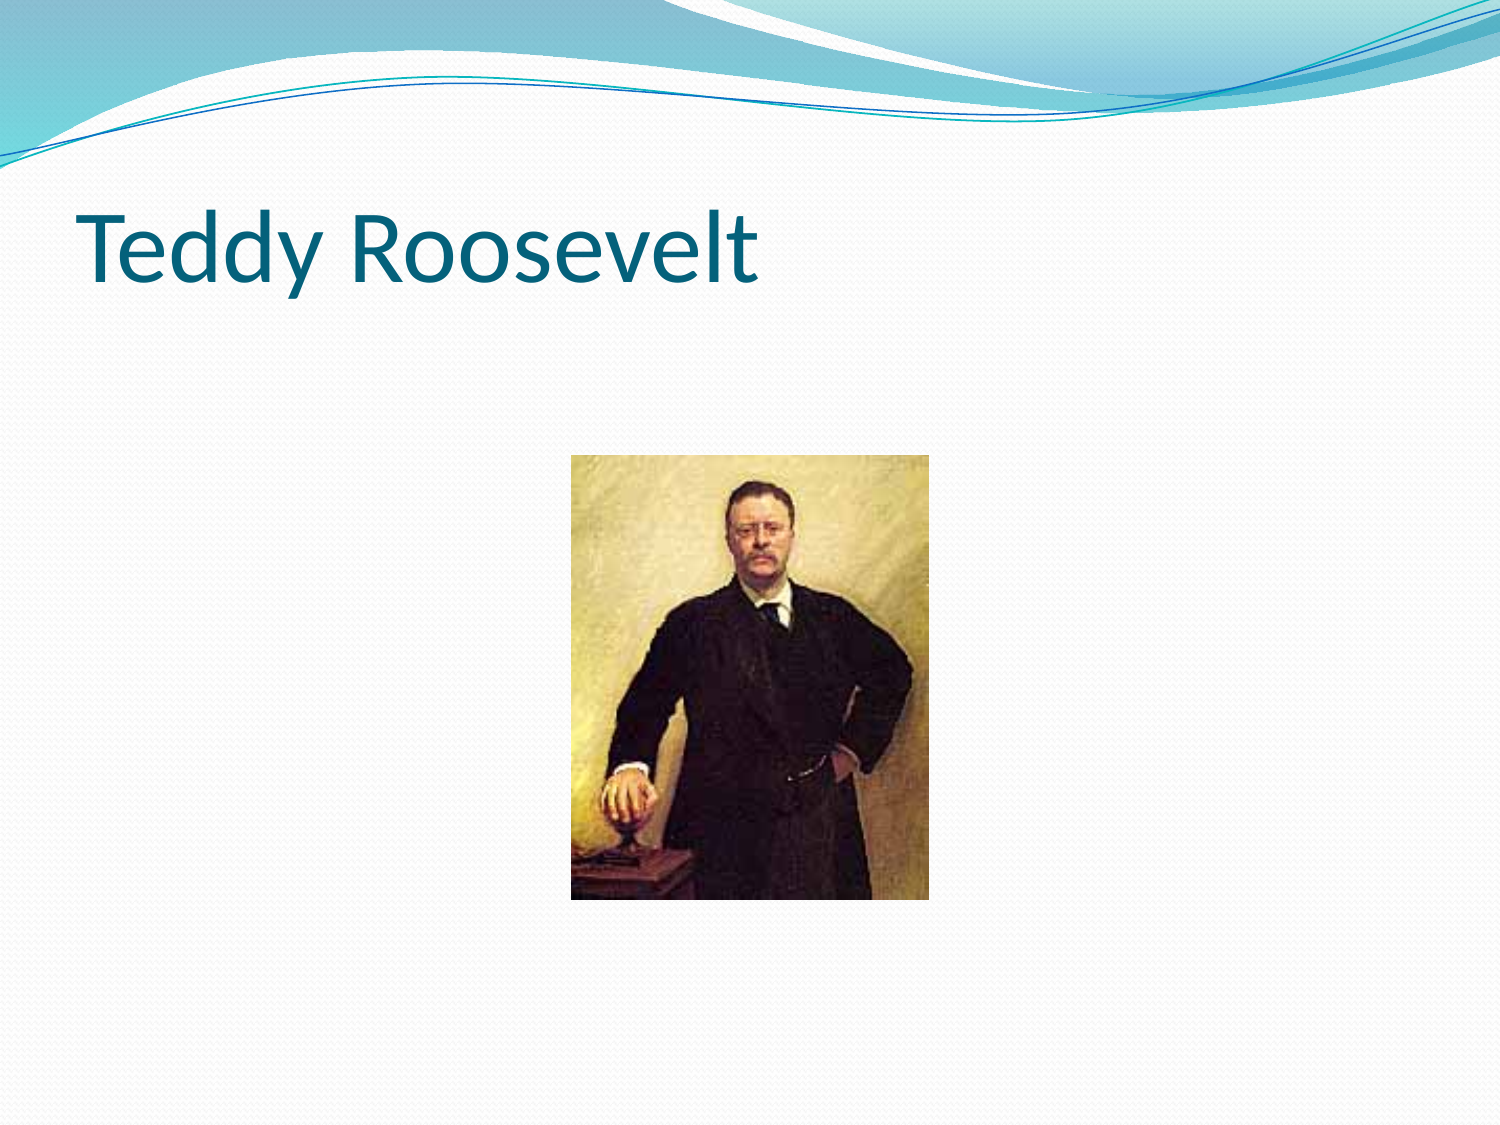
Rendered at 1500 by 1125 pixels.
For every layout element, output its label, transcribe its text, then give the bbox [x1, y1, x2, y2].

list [571, 455, 929, 900]
title Teddy Roosevelt [75, 115, 1425, 303]
